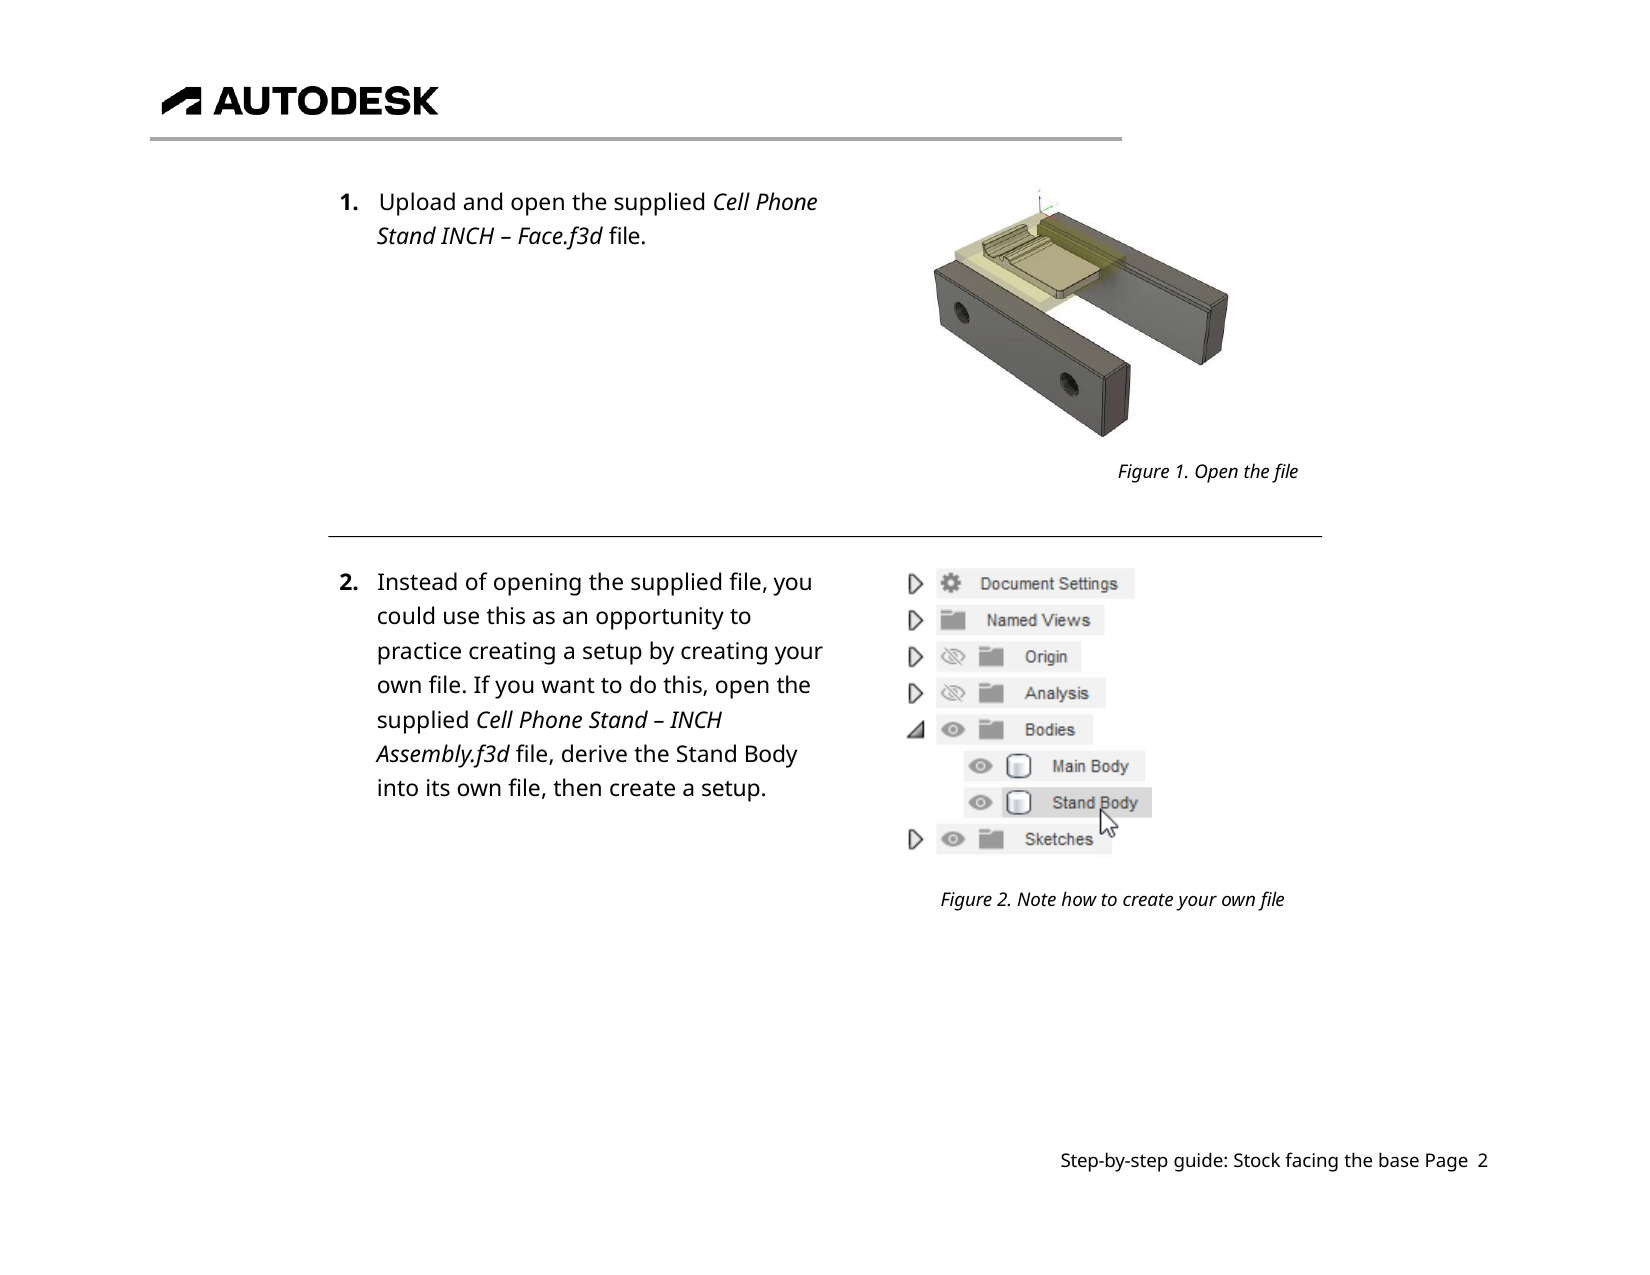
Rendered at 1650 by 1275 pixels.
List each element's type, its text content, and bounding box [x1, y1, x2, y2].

text_box 2. Instead of opening the supplied file, you could use this as an opportunity to practice creating a setup by creating your own file. If you want to do this, open the supplied Cell Phone Stand – INCH Assembly.f3d file, derive the Stand Body into its own file, then create a setup. [337, 558, 829, 802]
text_box Figure 1. Open the file [1115, 457, 1313, 483]
picture [906, 566, 1152, 859]
slide_number Step-by-step guide: Stock facing the base Page 3 [1058, 1145, 1509, 1275]
picture [161, 86, 439, 115]
picture [932, 186, 1234, 440]
text_box 1. Upload and open the supplied Cell Phone Stand INCH – Face.f3d file. [337, 178, 823, 250]
text_box Figure 2. Note how to create your own file [938, 885, 1313, 910]
